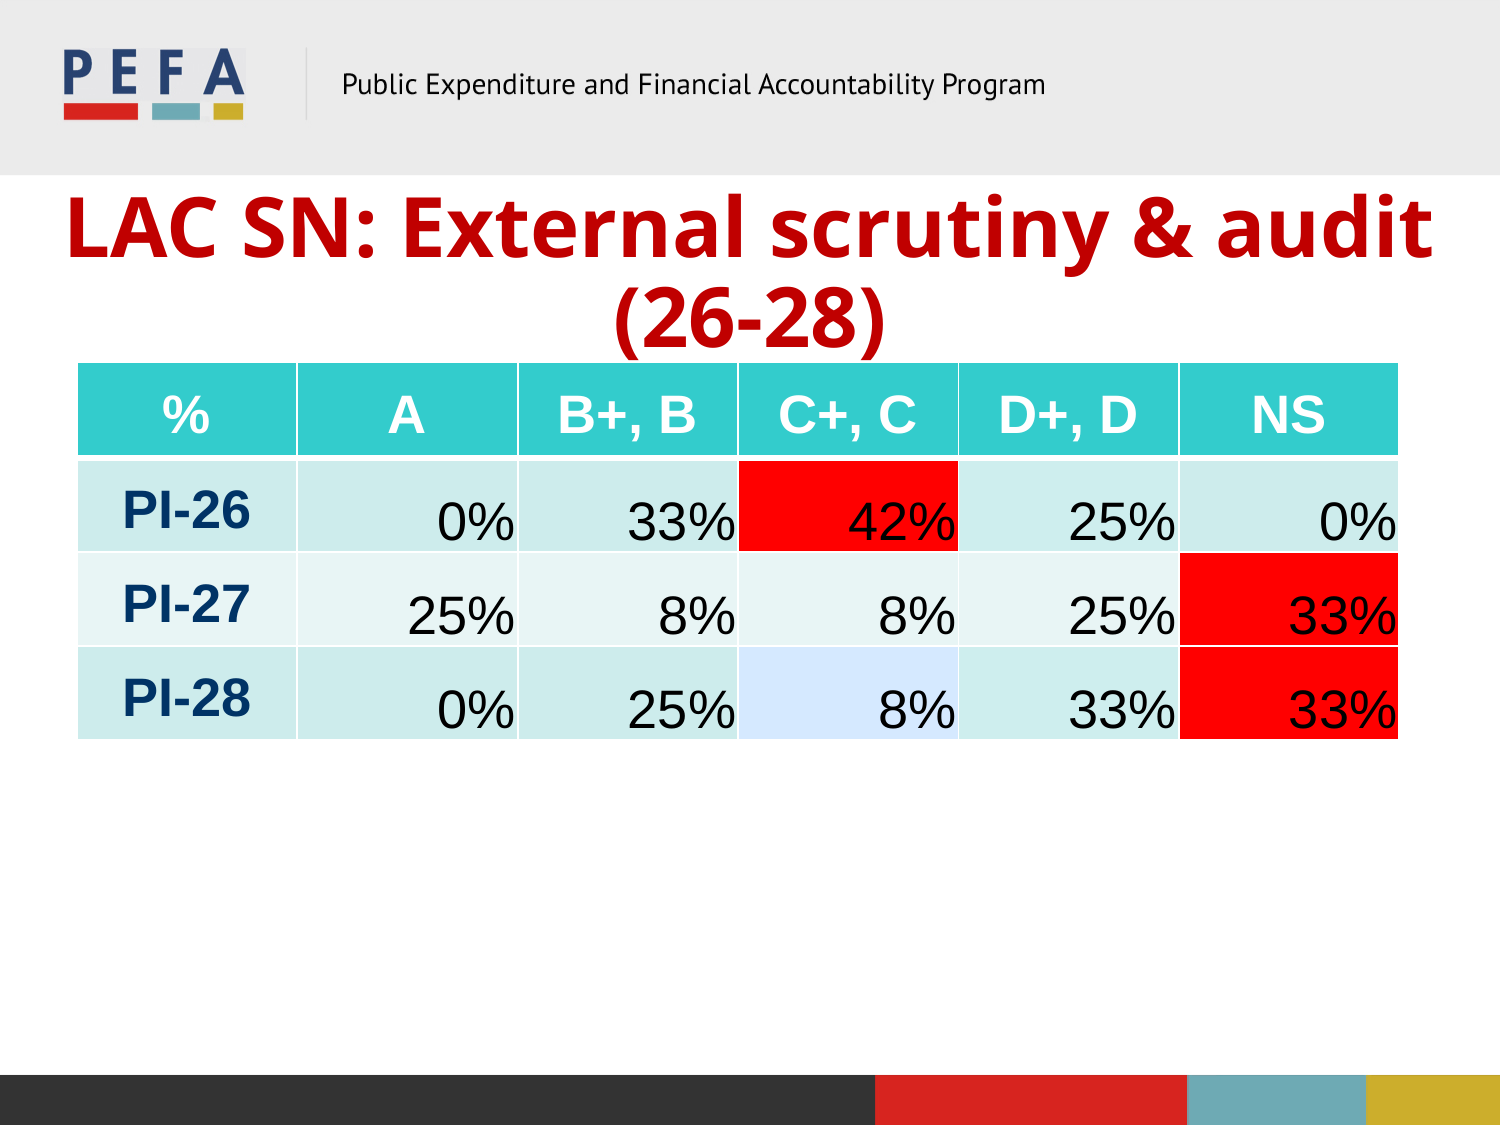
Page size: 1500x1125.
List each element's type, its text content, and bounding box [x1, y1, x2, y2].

table_cell 8% [739, 553, 958, 645]
table_cell PI-26 [78, 461, 296, 551]
table_header B+, B [519, 363, 737, 455]
table_cell 33% [959, 647, 1178, 739]
table_cell PI-27 [78, 553, 296, 645]
table_header NS [1180, 363, 1398, 455]
table_cell 42% [739, 461, 958, 551]
picture [0, 374, 1500, 1125]
table_header C+, C [739, 363, 958, 455]
table_header A [298, 363, 517, 455]
table_header % [78, 363, 296, 455]
picture [0, 0, 1500, 184]
table_cell 8% [519, 553, 737, 645]
table_cell 8% [739, 647, 958, 739]
table_cell 0% [298, 461, 517, 551]
table_cell 0% [1180, 461, 1398, 551]
title LAC SN: External scrutiny & audit (26-28) [0, 184, 1500, 374]
table_cell 25% [959, 553, 1178, 645]
table_cell PI-28 [78, 647, 296, 739]
table_cell 25% [519, 647, 737, 739]
table_cell 33% [1180, 553, 1398, 645]
table_cell 25% [298, 553, 517, 645]
table_cell 33% [519, 461, 737, 551]
table_cell 33% [1180, 647, 1398, 739]
table_cell 25% [959, 461, 1178, 551]
table_header D+, D [959, 363, 1178, 455]
table_cell 0% [298, 647, 517, 739]
